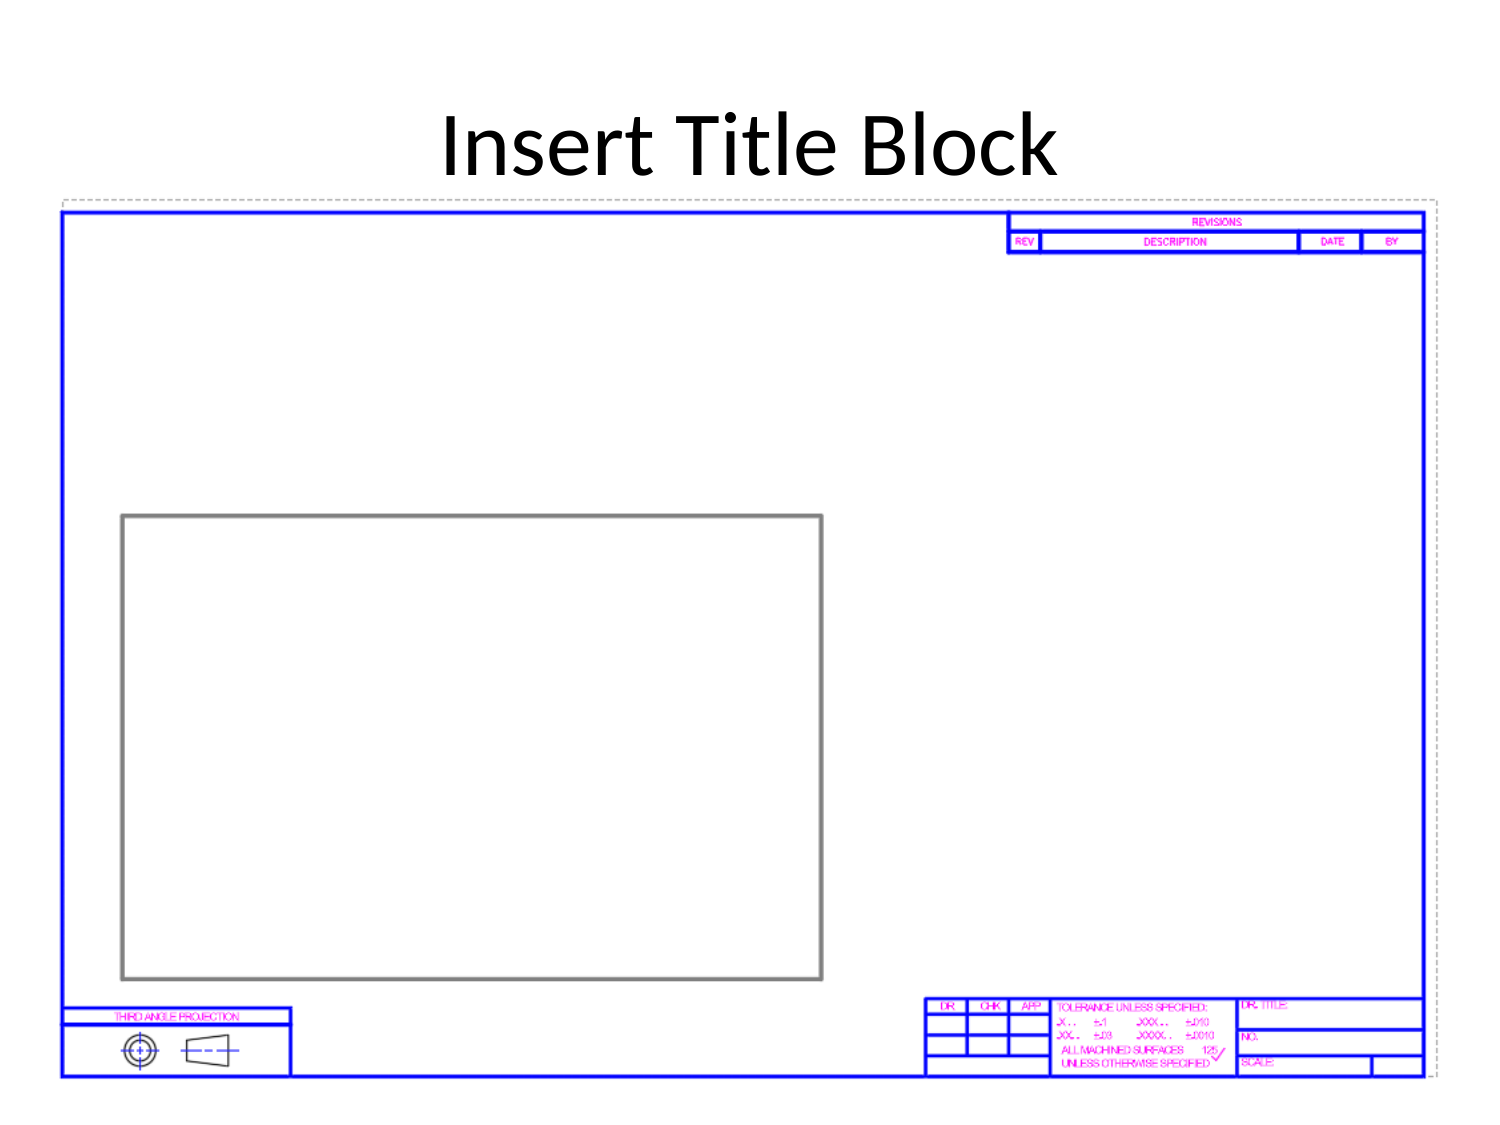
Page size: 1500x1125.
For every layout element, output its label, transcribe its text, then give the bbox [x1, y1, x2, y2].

picture [49, 186, 1451, 1088]
title Insert Title Block [75, 45, 1425, 184]
